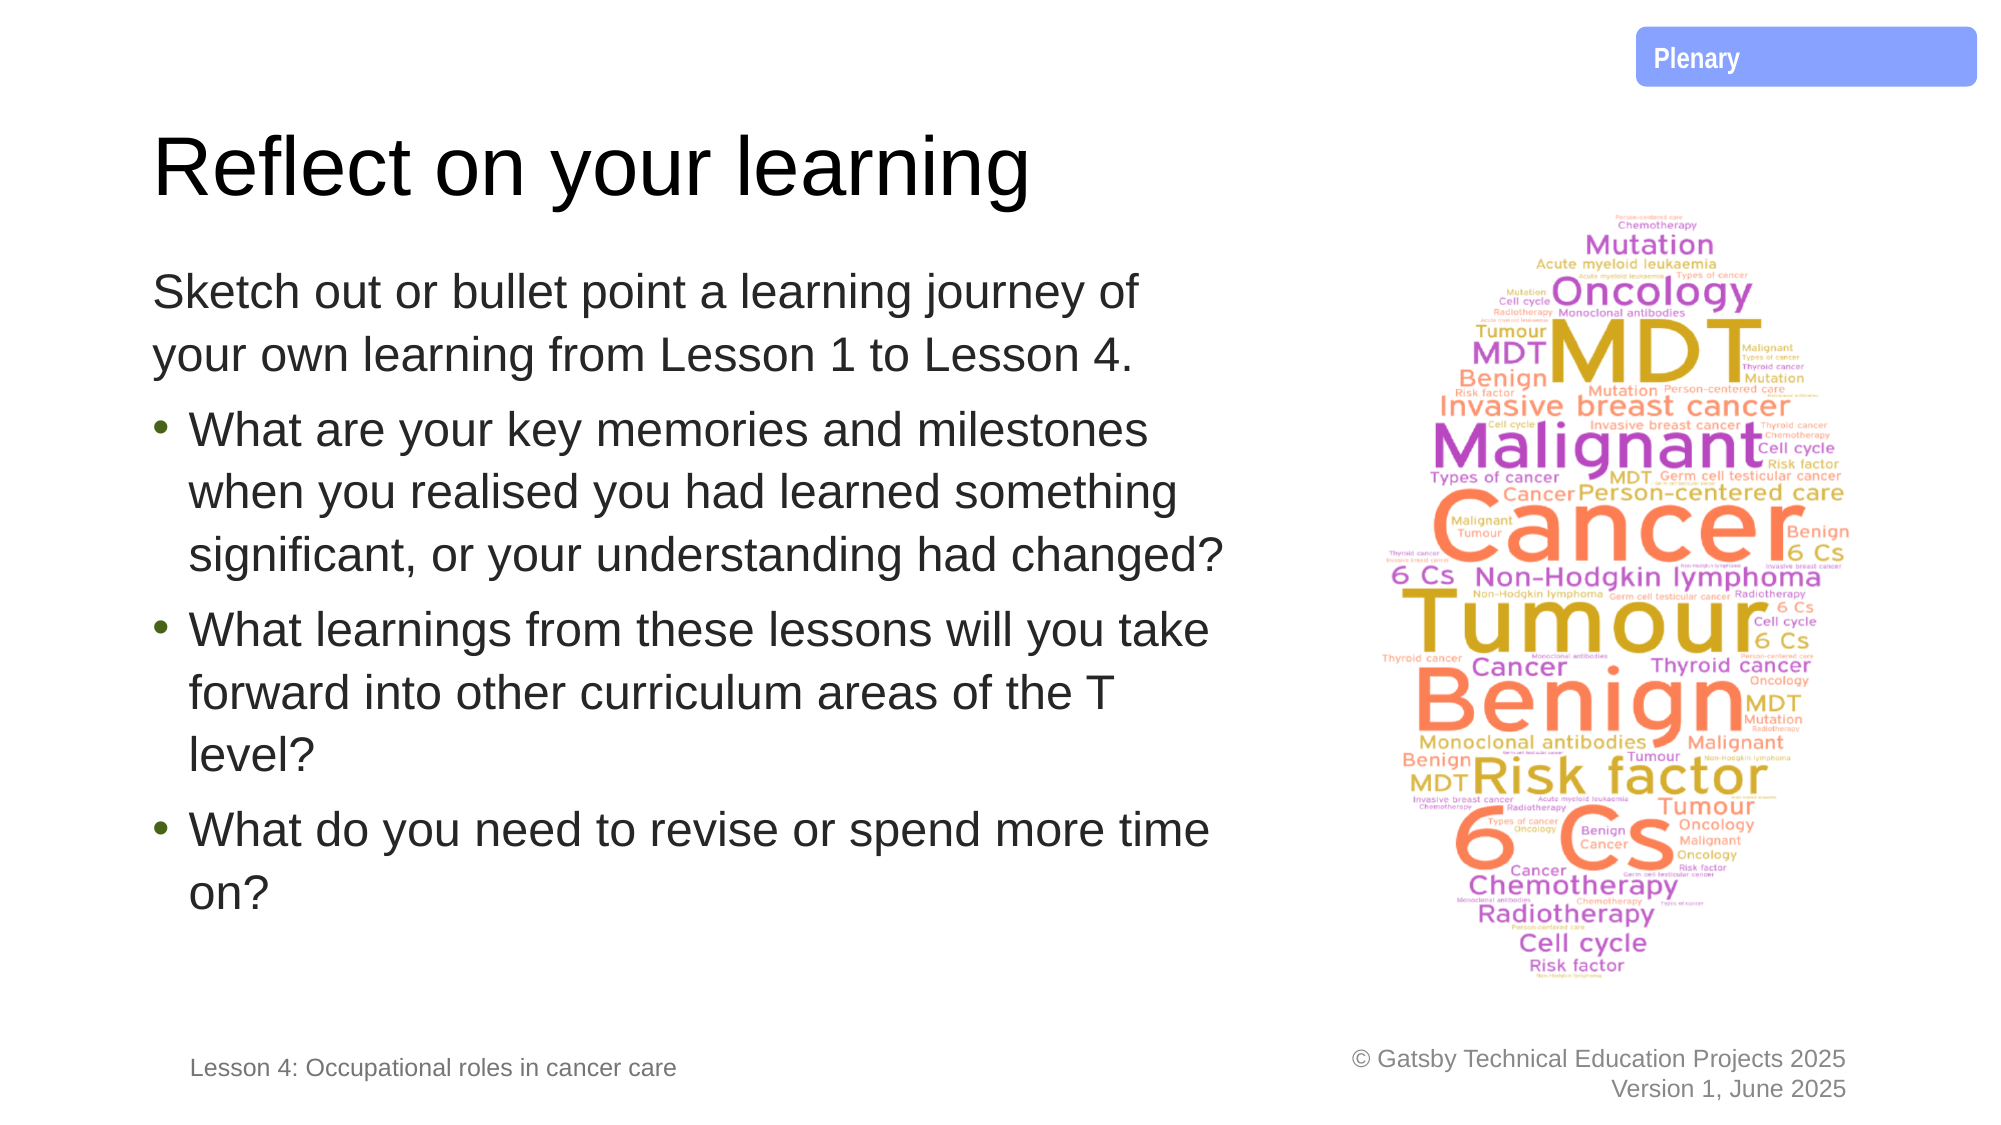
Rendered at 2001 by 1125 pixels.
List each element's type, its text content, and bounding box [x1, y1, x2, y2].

title Reflect on your learning [137, 59, 1863, 278]
text_box Plenary [1636, 26, 1978, 87]
text_box Sketch out or bullet point a learning journey of your own learning from Lesson 1 to Lesson 4. What are your key memories and milestones when you realised you had learned something significant, or your understanding had changed? What learnings from these lessons will you take forward into other curriculum areas of the T level? What do you need to revise or spend more time on? [137, 247, 1257, 982]
picture [1243, 210, 2000, 995]
text_box Lesson 4: Occupational roles in cancer care [137, 1042, 879, 1089]
